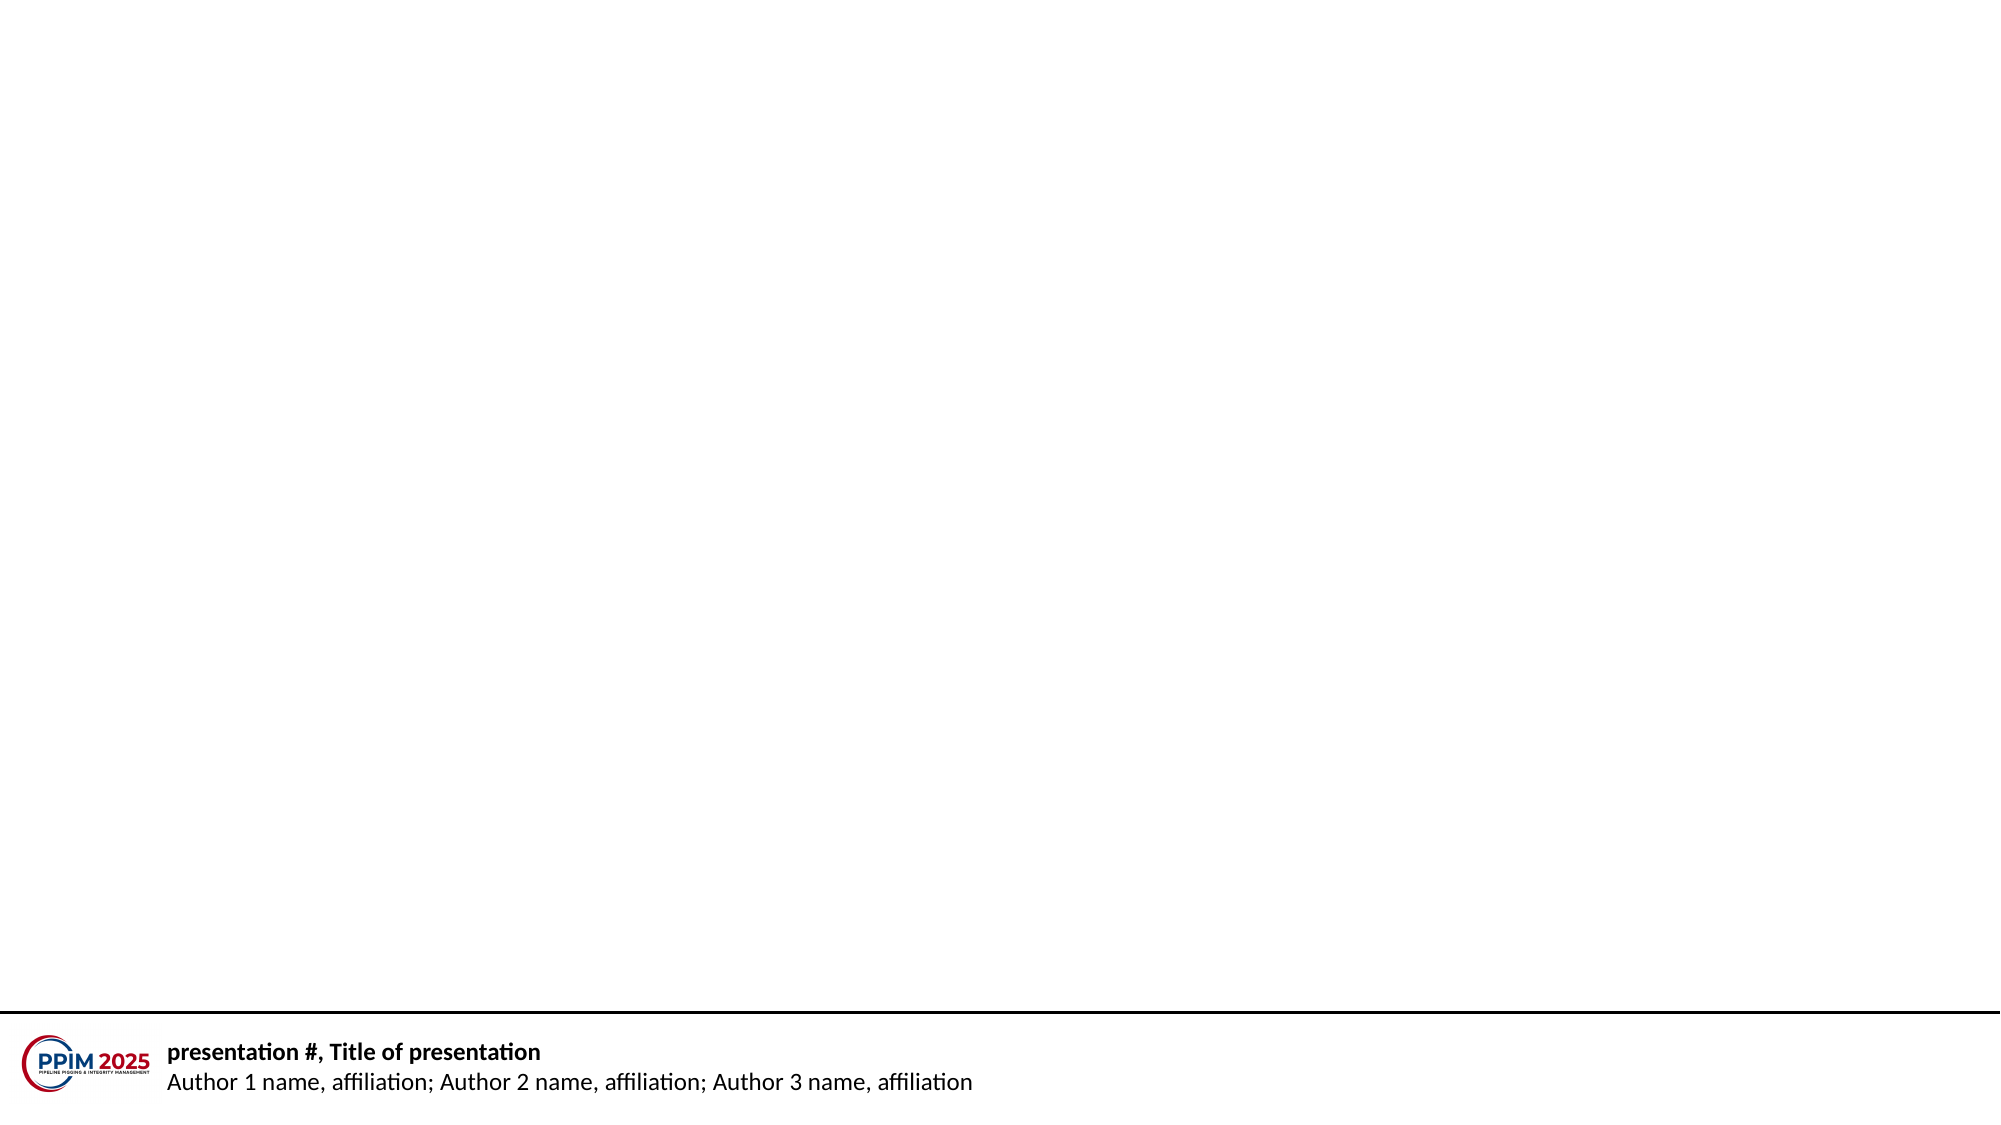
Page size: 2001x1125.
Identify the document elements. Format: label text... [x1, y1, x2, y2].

picture [9, 1022, 162, 1105]
text_box presentation #, Title of presentation Author 1 name, affiliation; Author 2 name, affiliation; Author 3 name, affiliation [162, 1028, 1459, 1103]
